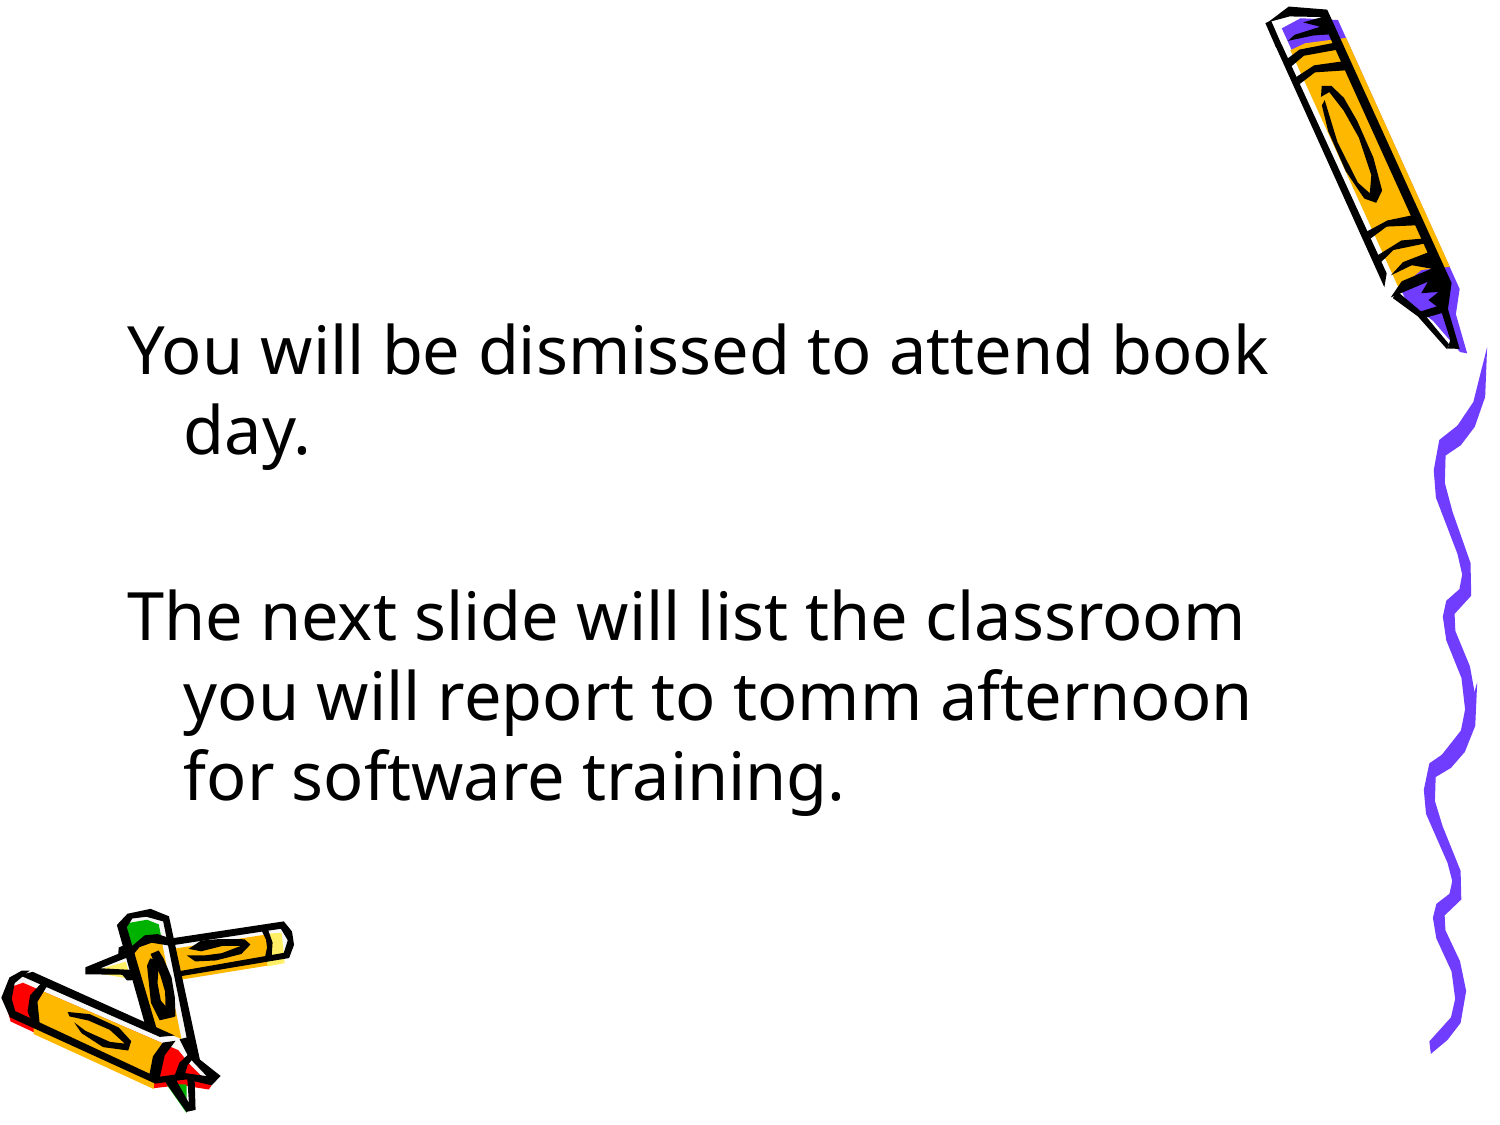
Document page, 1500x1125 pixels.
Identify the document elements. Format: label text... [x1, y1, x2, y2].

list You will be dismissed to attend book day. The next slide will list the classroom you will report to tomm afternoon for software training. [112, 299, 1376, 901]
